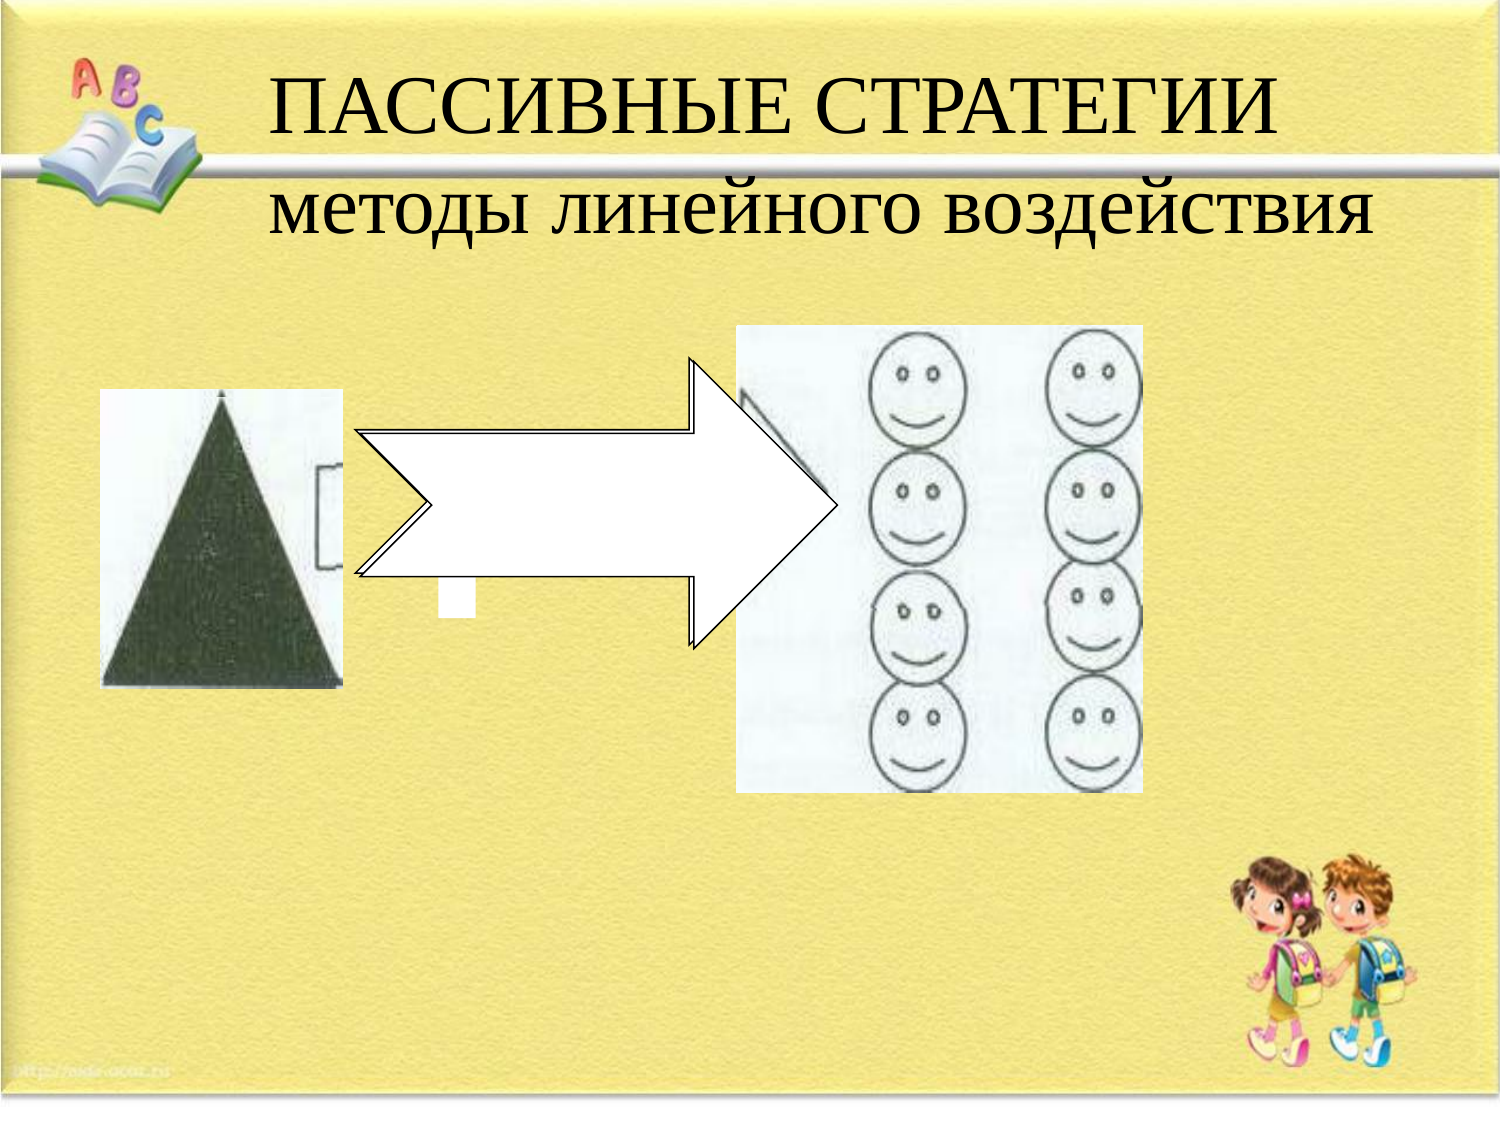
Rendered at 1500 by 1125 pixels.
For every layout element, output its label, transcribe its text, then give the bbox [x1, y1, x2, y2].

picture [0, 1, 1500, 1125]
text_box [99, 325, 1414, 982]
text_box ПАССИВНЫЕ СТРАТЕГИИ методы линейного воздействия [253, 42, 1424, 258]
